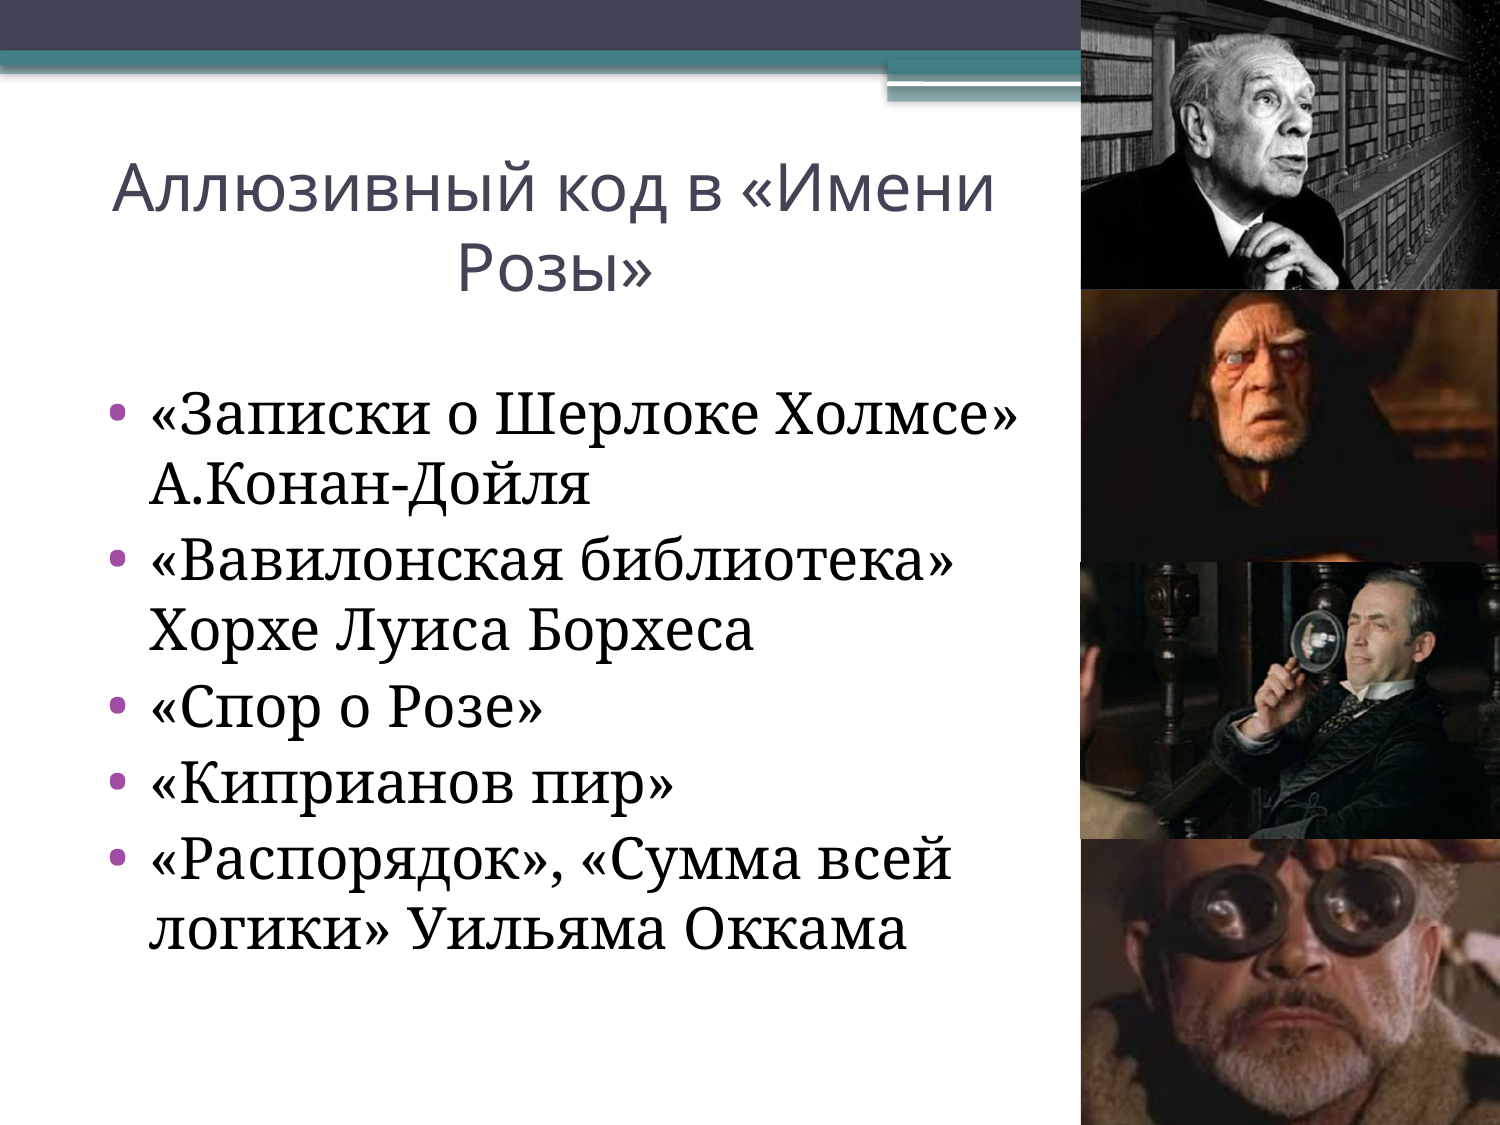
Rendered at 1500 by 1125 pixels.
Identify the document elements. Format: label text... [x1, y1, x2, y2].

list «Записки о Шерлоке Холмсе» А.Конан-Дойля «Вавилонская библиотека» Хорхе Луиса Борхеса «Спор о Розе» «Киприанов пир» «Распорядок», «Сумма всей логики» Уильяма Оккама [75, 368, 1058, 1079]
picture [1080, 0, 1500, 1125]
title Аллюзивный код в «Имени Розы» [76, 137, 1034, 313]
